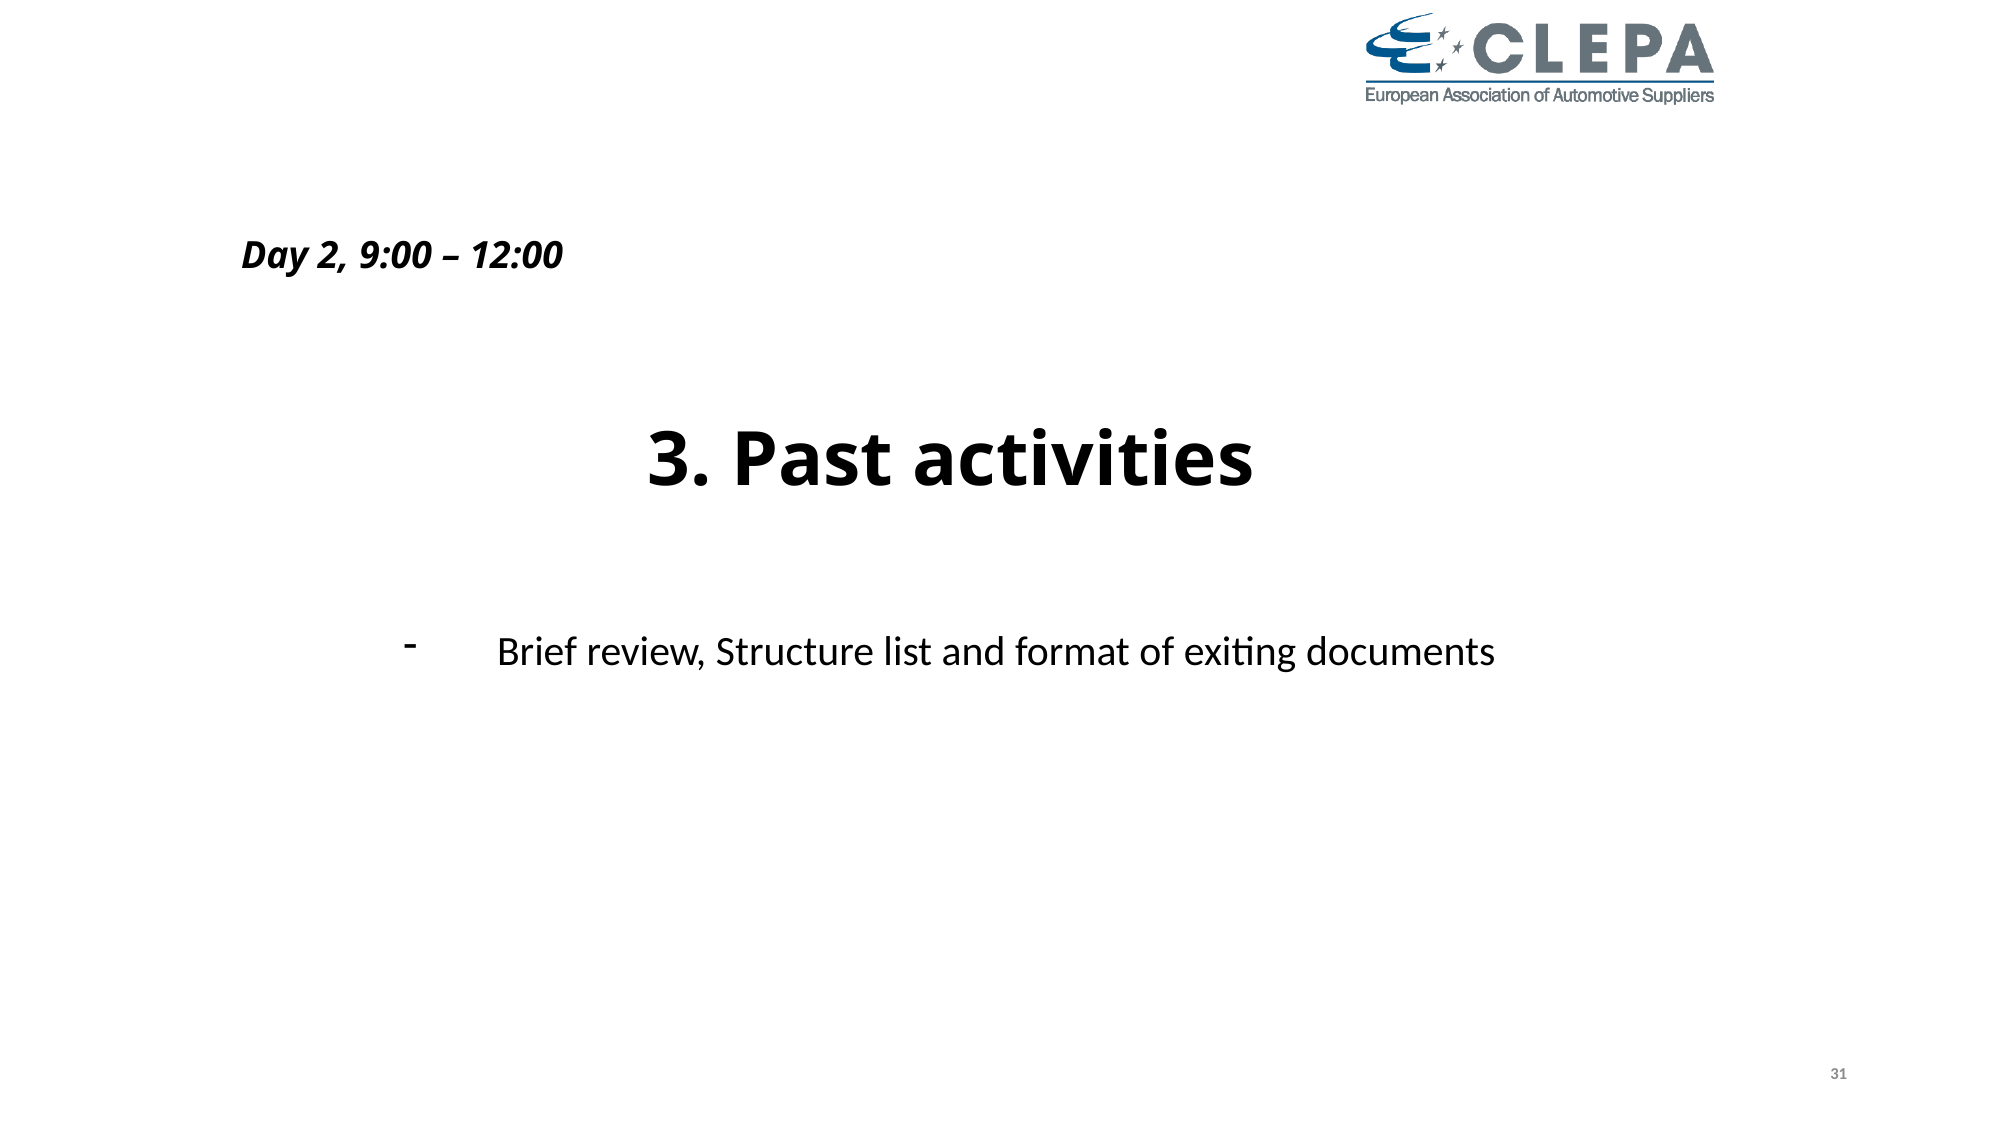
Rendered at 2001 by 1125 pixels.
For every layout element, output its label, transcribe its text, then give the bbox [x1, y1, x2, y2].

text_box Day 2, 9:00 – 12:00 [226, 223, 1227, 284]
text_box 3. Past activities [226, 402, 1677, 508]
slide_number 31 [1412, 1042, 1863, 1103]
text_box Brief review, Structure list and format of exiting documents [388, 616, 1767, 681]
picture [1366, 13, 1714, 105]
